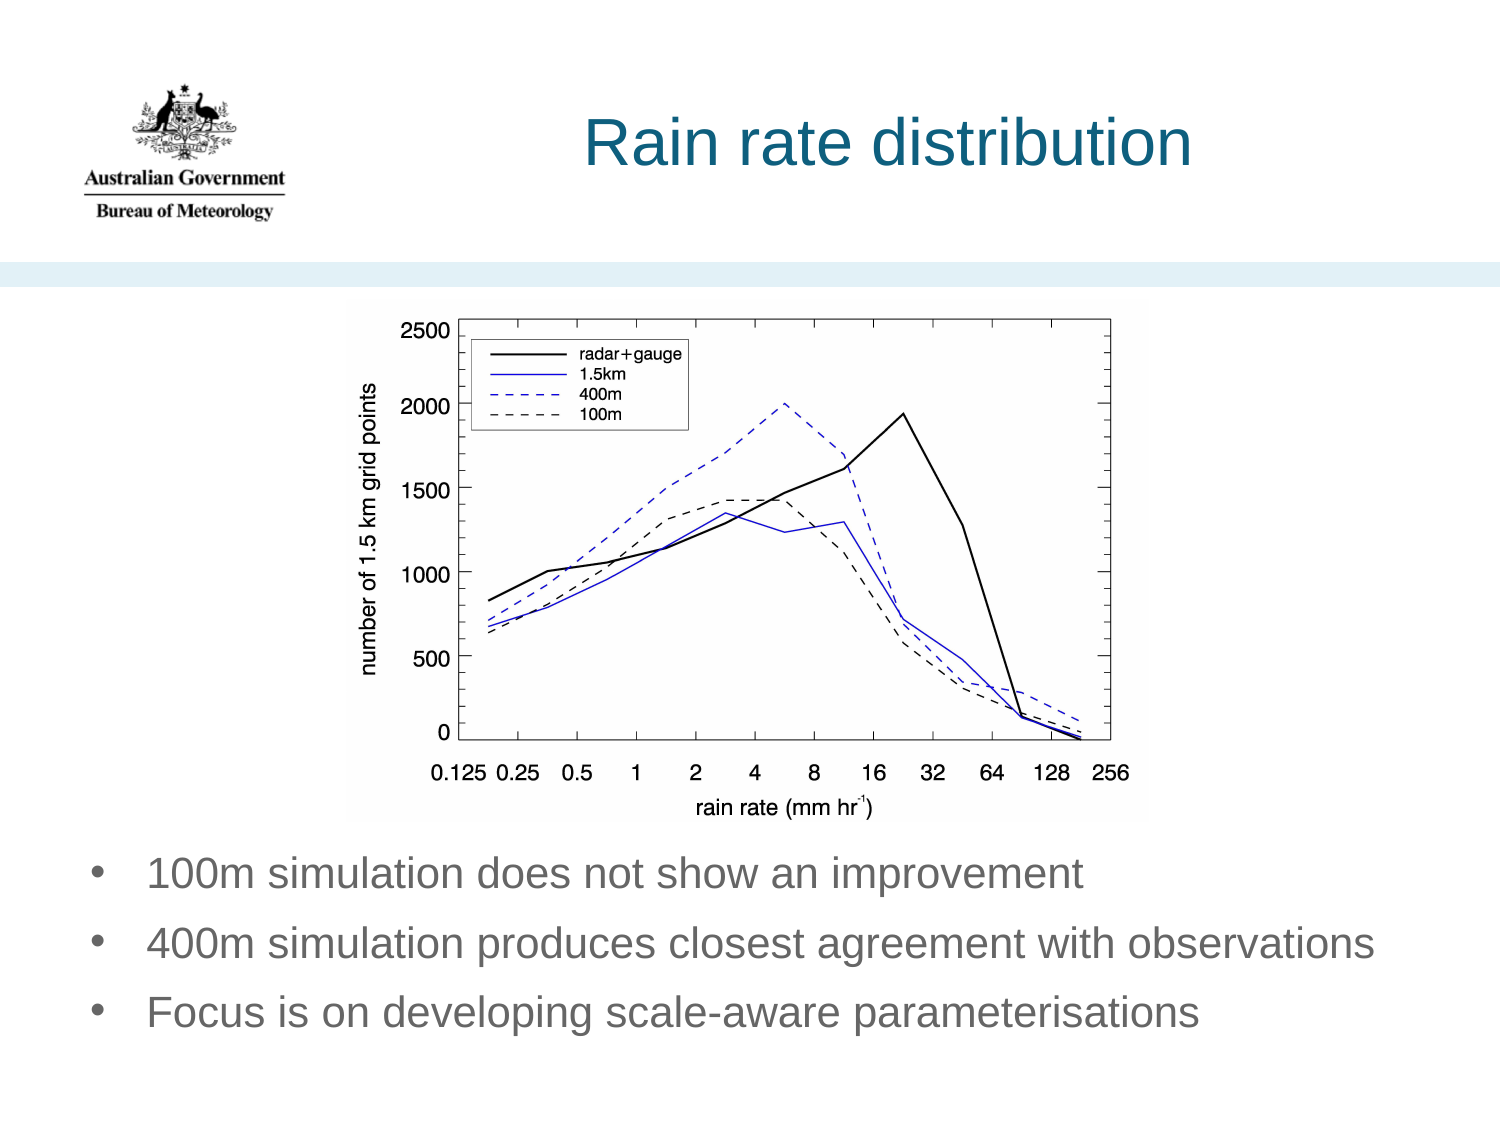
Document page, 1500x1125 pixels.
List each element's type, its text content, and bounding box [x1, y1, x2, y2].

title Rain rate distribution [315, 45, 1463, 233]
picture [0, 262, 1500, 287]
picture [345, 298, 1149, 822]
list 100m simulation does not show an improvement 400m simulation produces closest agreement with observations Focus is on developing scale-aware parameterisations [75, 837, 1463, 999]
picture [75, 72, 296, 233]
